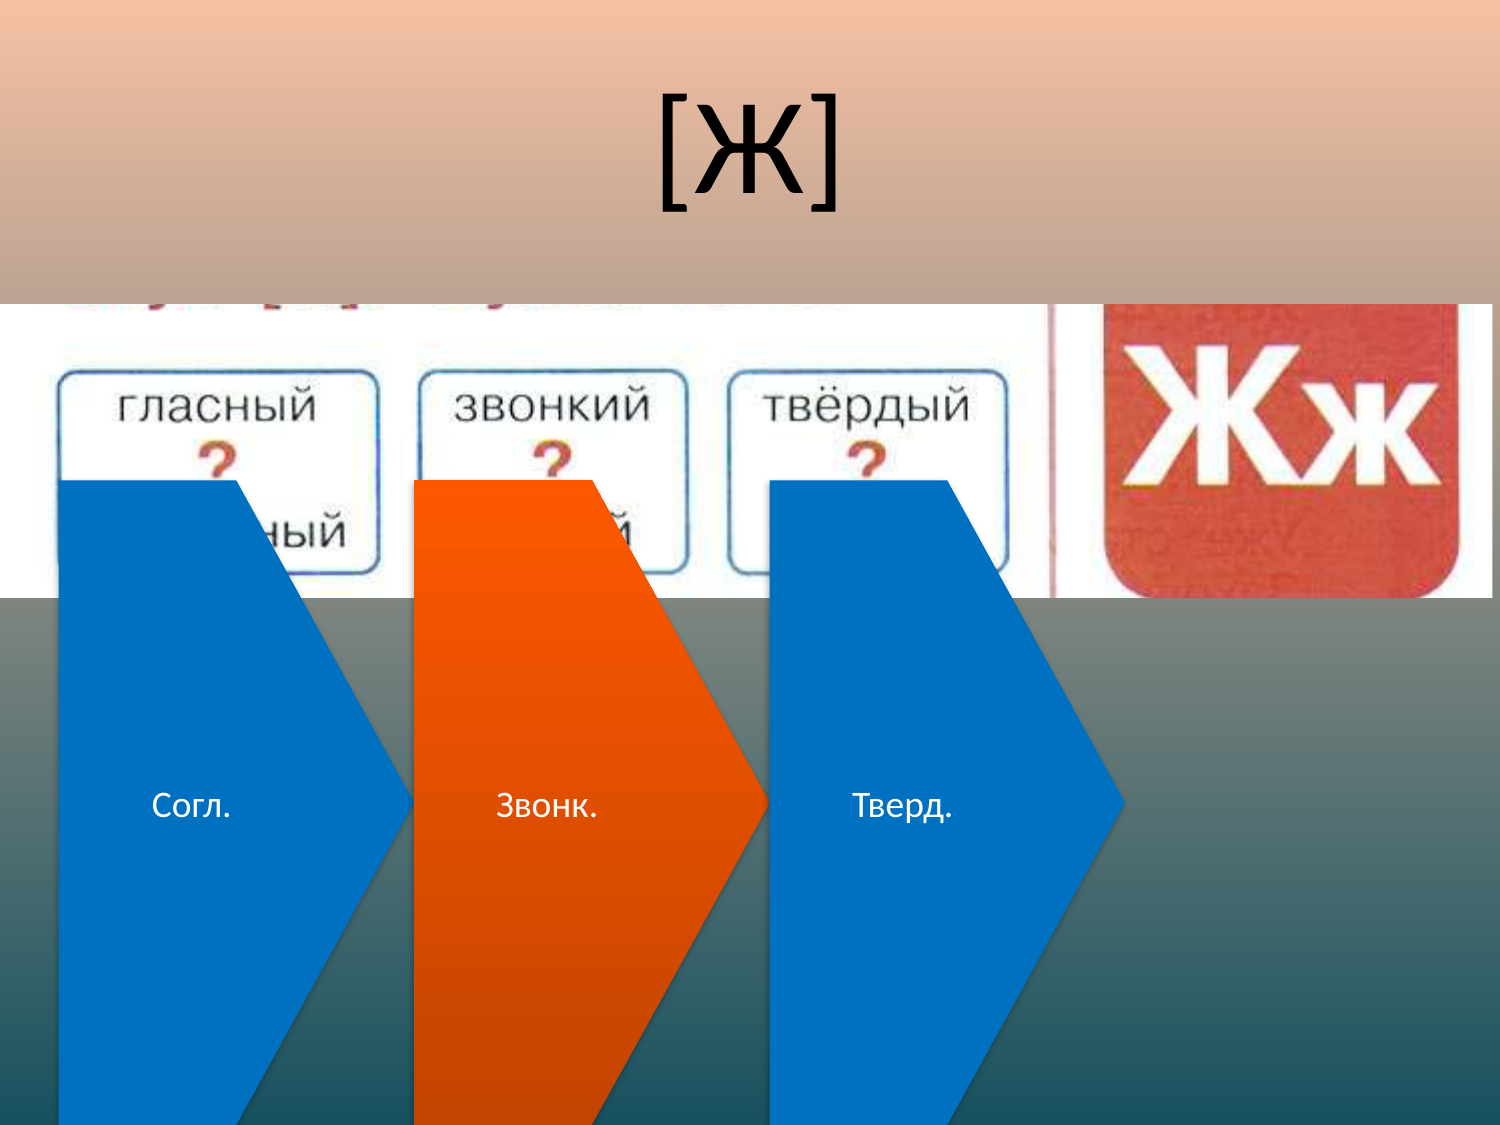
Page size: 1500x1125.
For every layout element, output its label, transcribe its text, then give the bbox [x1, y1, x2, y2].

title [Ж] [75, 45, 1425, 233]
picture [0, 304, 1493, 598]
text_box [58, 480, 1126, 1125]
